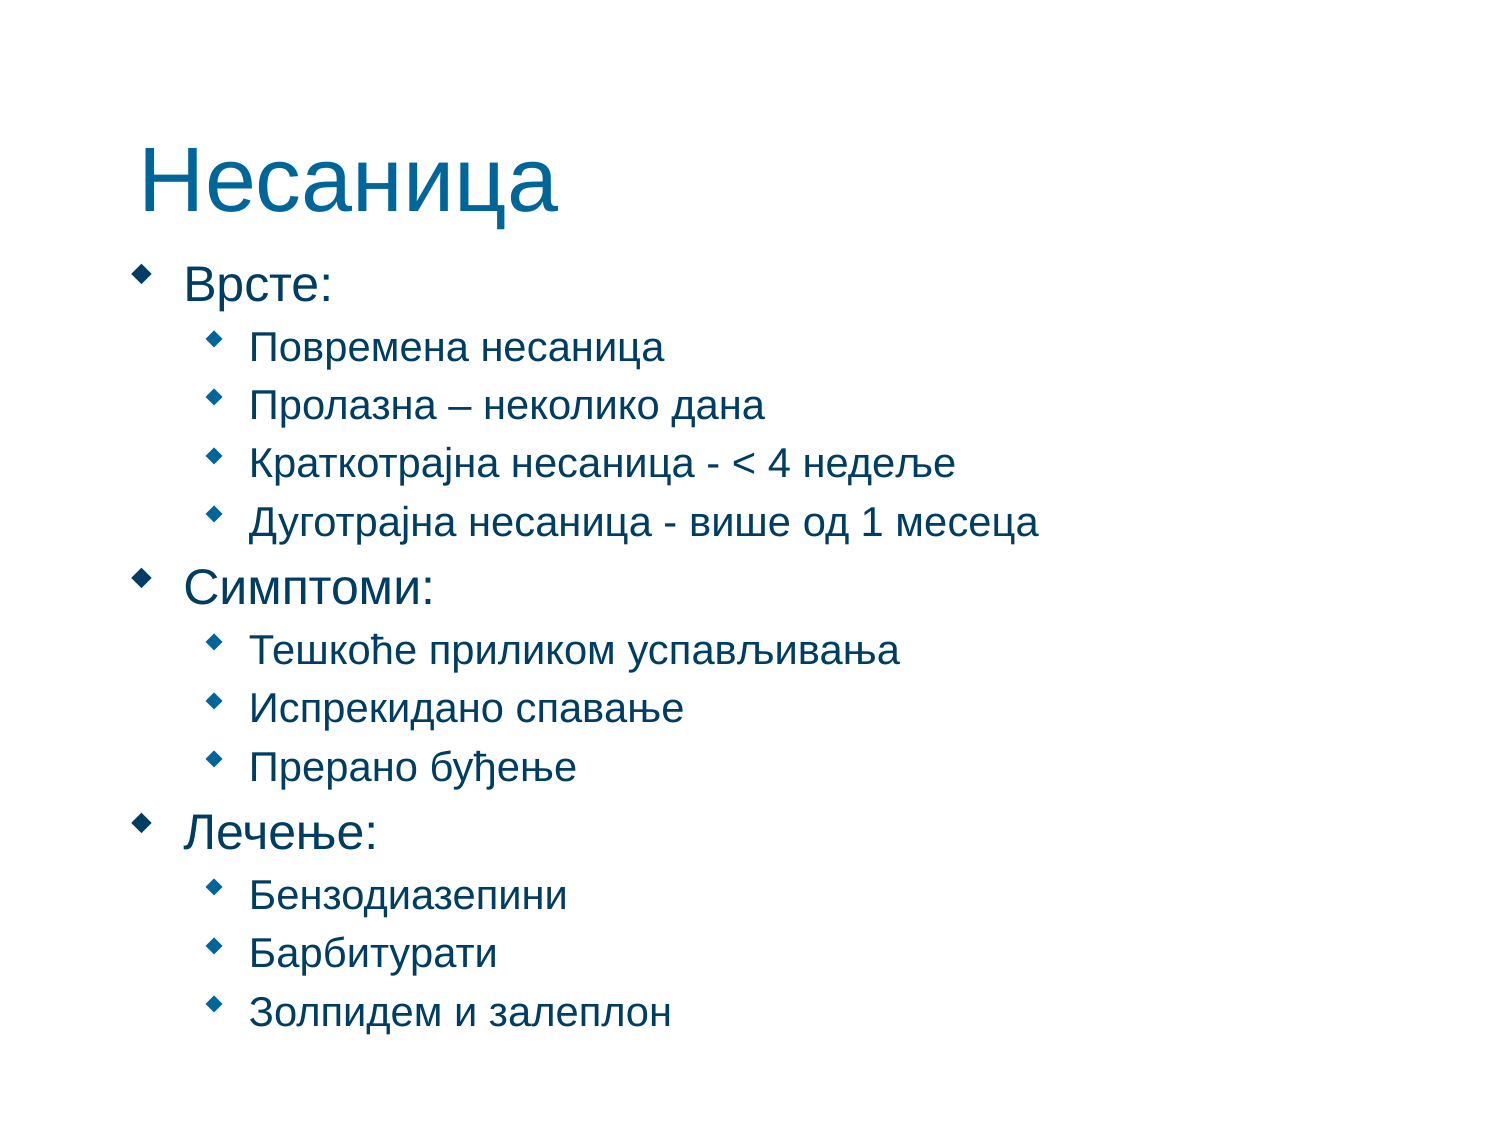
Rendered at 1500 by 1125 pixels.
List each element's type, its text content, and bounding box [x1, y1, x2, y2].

list Врсте: Повремена несаница Пролазна – неколико дана Краткотрајна несаница - < 4 недеље Дуготрајна несаница - више од 1 месеца Симптоми: Тешкоће приликом успављивања Испрекидано спавање Прерано буђење Лечење: Бензодиазепини Барбитурати Золпидем и залеплон [111, 243, 1388, 979]
title Несаница [123, 49, 1400, 238]
